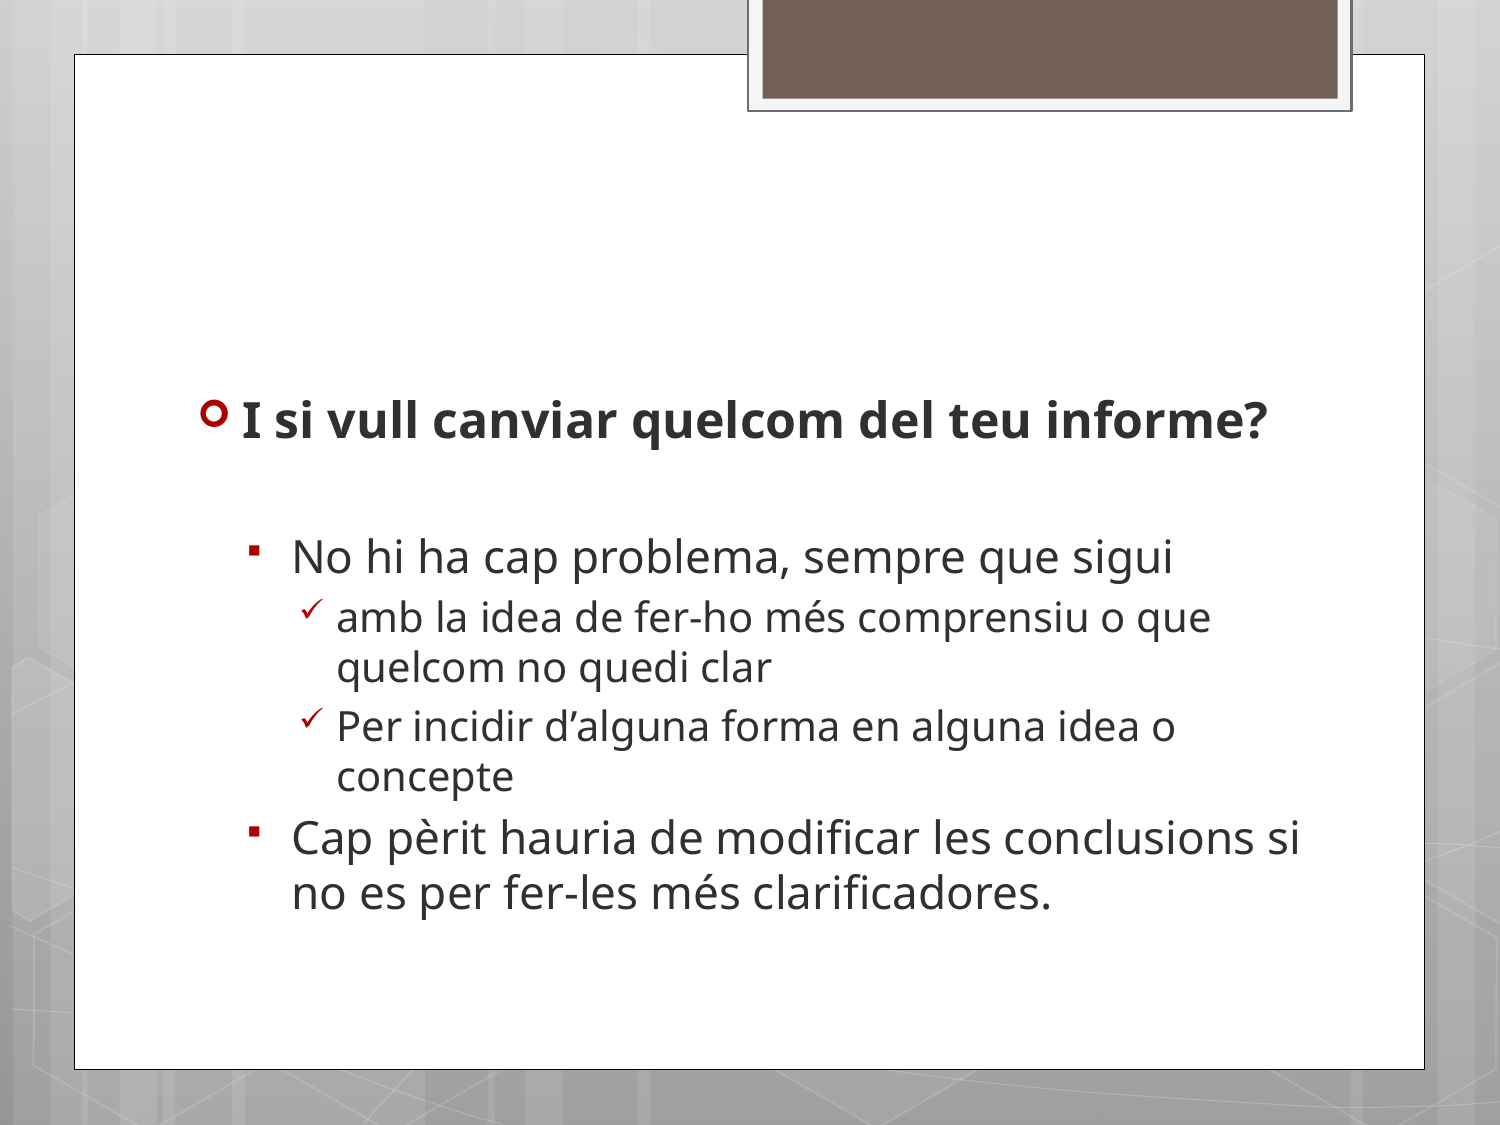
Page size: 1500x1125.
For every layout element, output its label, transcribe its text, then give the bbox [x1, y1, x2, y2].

list I si vull canviar quelcom del teu informe? No hi ha cap problema, sempre que sigui amb la idea de fer-ho més comprensiu o que quelcom no quedi clar Per incidir d’alguna forma en alguna idea o concepte Cap pèrit hauria de modificar les conclusions si no es per fer-les més clarificadores. [171, 381, 1341, 957]
